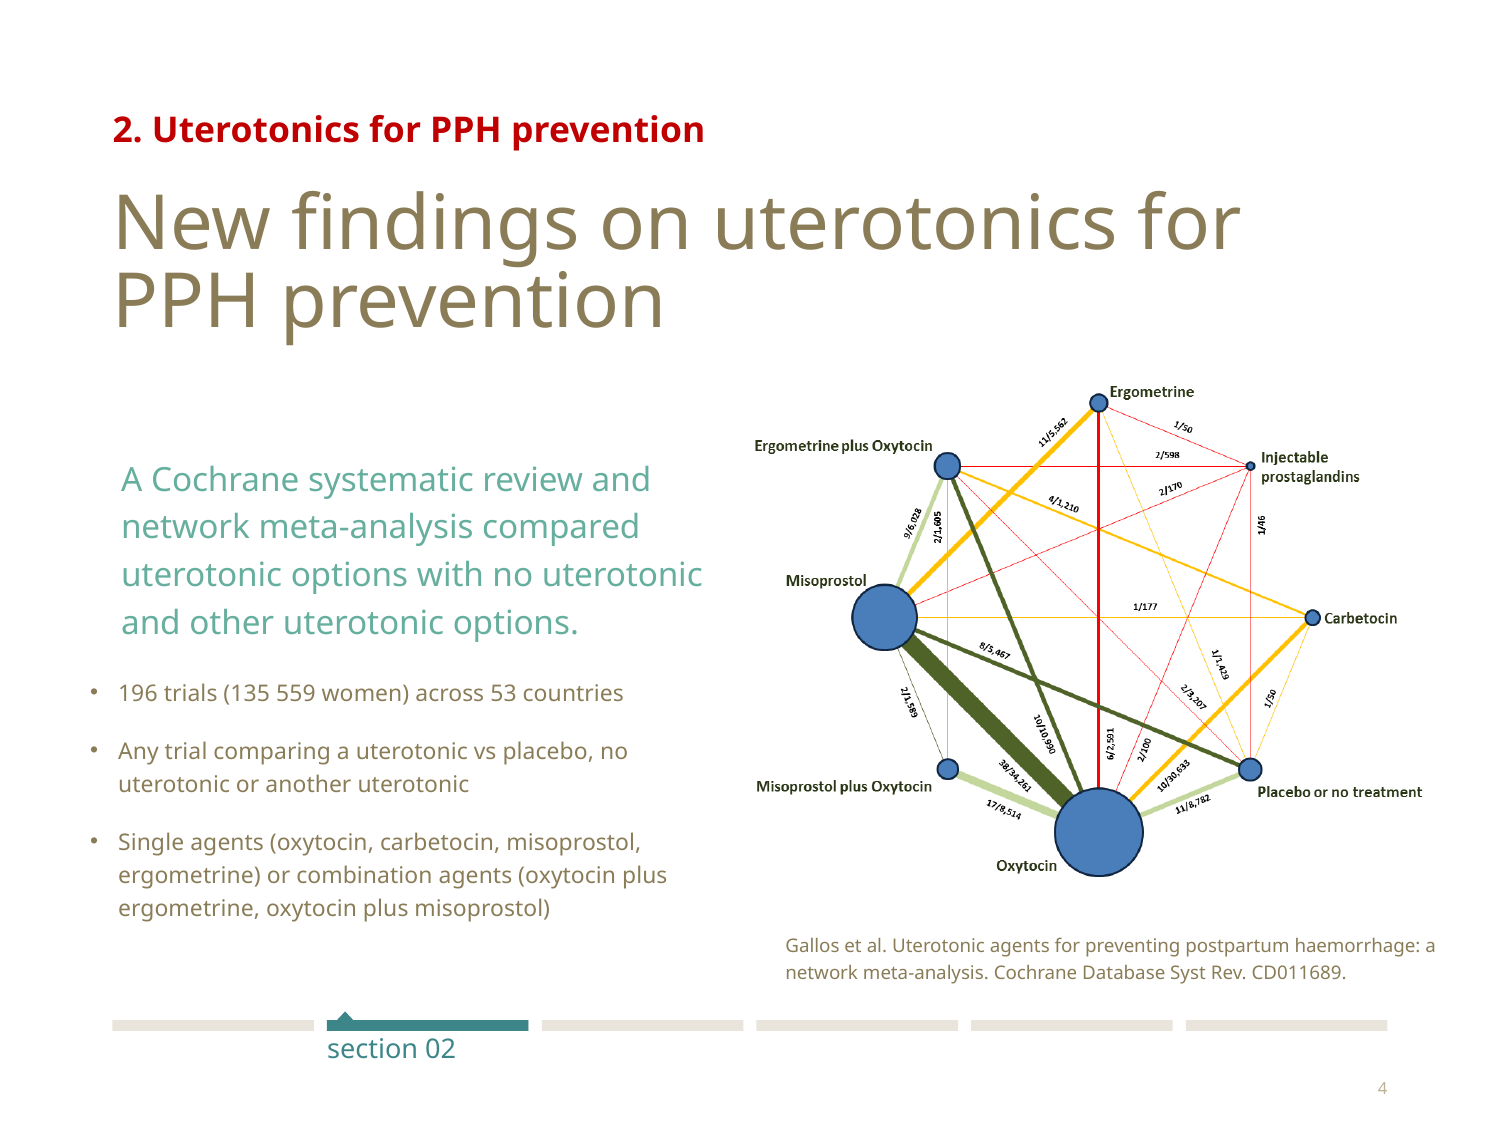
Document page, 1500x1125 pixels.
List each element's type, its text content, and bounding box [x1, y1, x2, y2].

text_box [971, 1020, 1173, 1031]
title New findings on uterotonics for PPH prevention [112, 188, 1388, 338]
text_box [112, 1020, 314, 1031]
text_box [541, 1020, 744, 1031]
text_box section 02 [327, 1038, 529, 1064]
list 196 trials (135 559 women) across 53 countries Any trial comparing a uterotonic vs placebo, no uterotonic or another uterotonic Single agents (oxytocin, carbetocin, misoprostol, ergometrine) or combination agents (oxytocin plus ergometrine, oxytocin plus misoprostol) [89, 632, 690, 893]
list 2. Uterotonics for PPH prevention [112, 113, 1388, 188]
text_box Gallos et al. Uterotonic agents for preventing postpartum haemorrhage: a network meta‐analysis. Cochrane Database Syst Rev. CD011689. [785, 928, 1454, 983]
picture [749, 373, 1432, 886]
text_box A Cochrane systematic review and network meta-analysis compared uterotonic options with no uterotonic and other uterotonic options. [106, 442, 719, 633]
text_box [326, 1011, 529, 1032]
text_box [756, 1020, 959, 1031]
text_box [1185, 1020, 1388, 1031]
